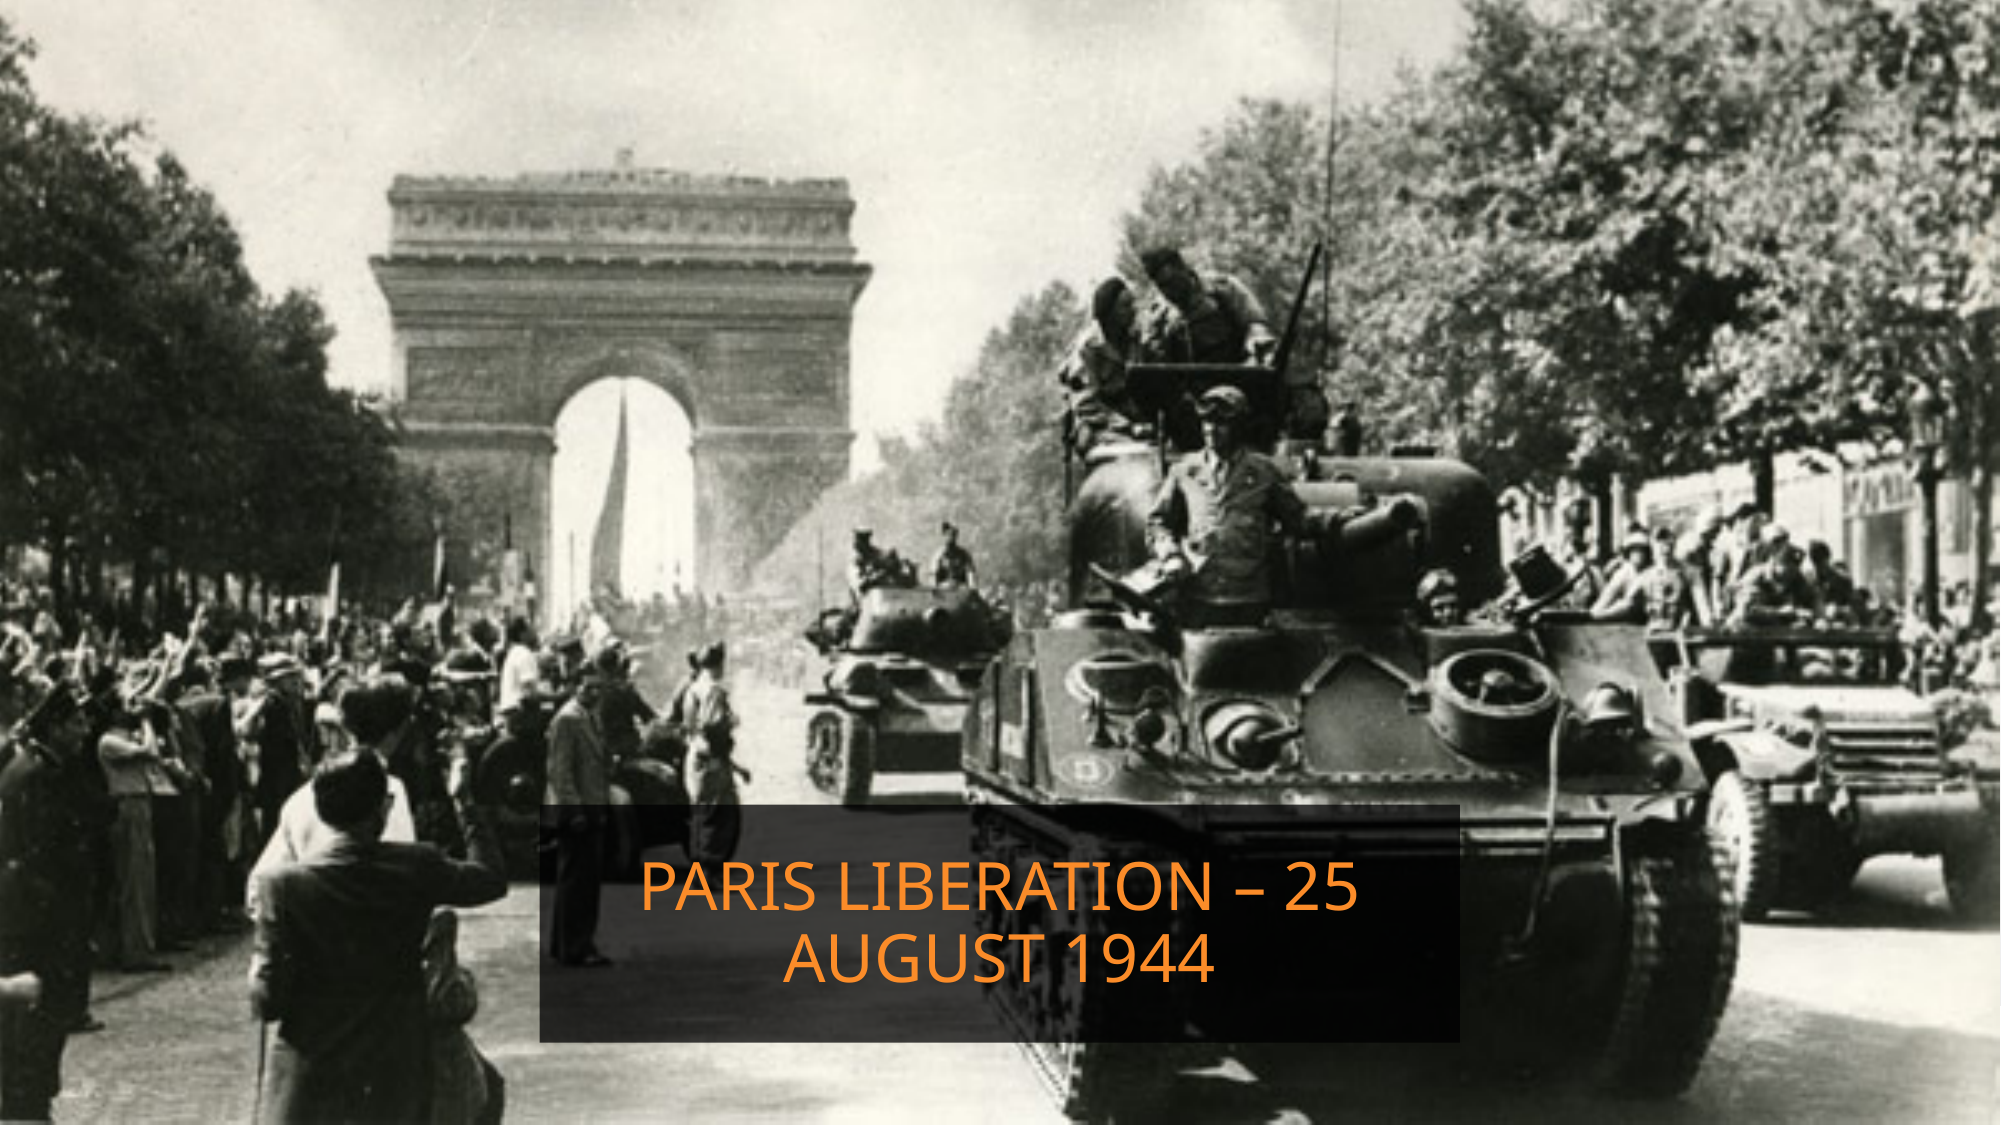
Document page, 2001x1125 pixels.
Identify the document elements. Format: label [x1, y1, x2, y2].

list [0, 0, 2000, 1125]
